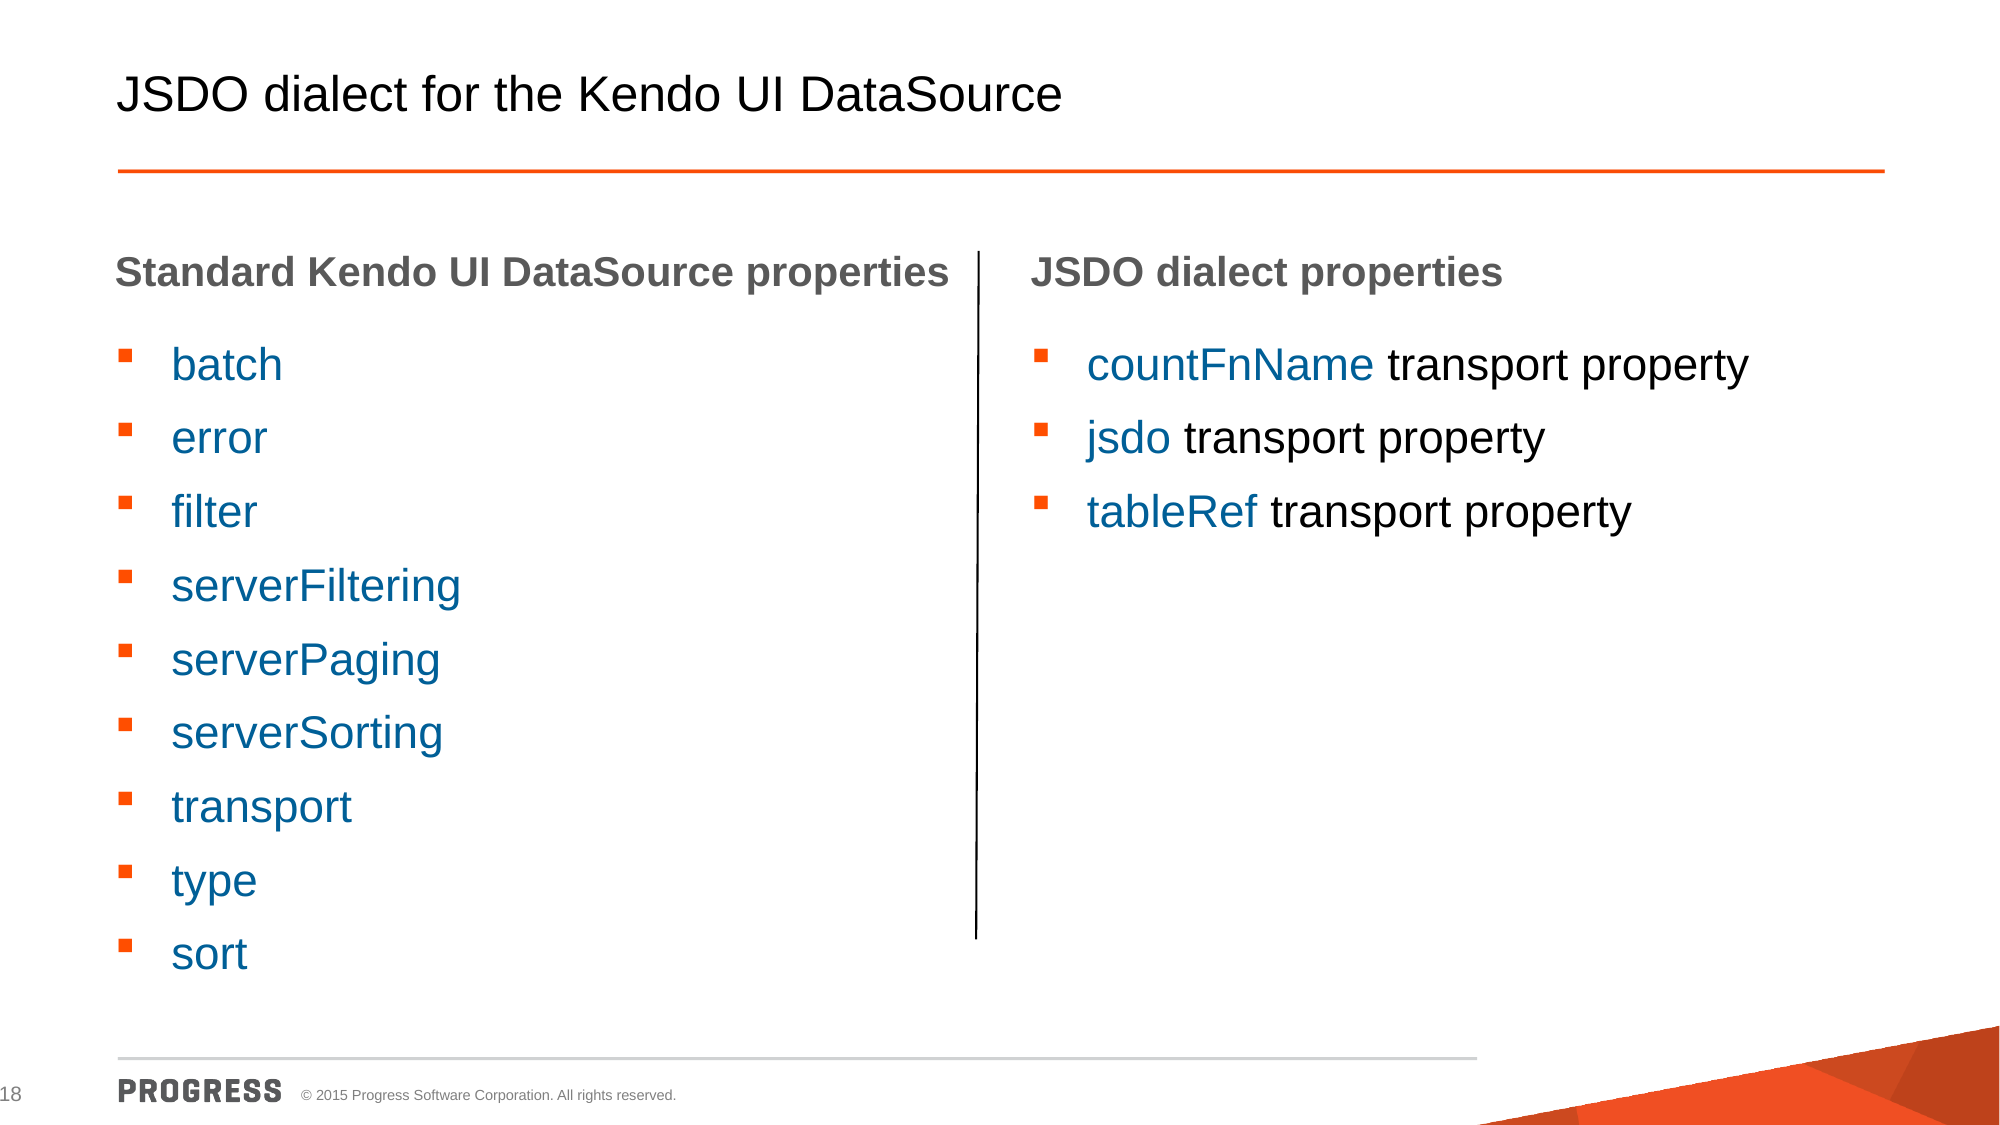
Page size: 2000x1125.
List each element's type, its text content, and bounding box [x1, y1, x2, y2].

list Standard Kendo UI DataSource properties [99, 196, 984, 303]
title JSDO dialect for the Kendo UI DataSource [100, 60, 1874, 132]
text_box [975, 250, 979, 940]
picture [0, 0, 2000, 1125]
list JSDO dialect properties [1015, 196, 1900, 303]
list countFnName transport property jsdo transport property tableRef transport property [1015, 326, 1900, 1023]
list batch error filter serverFiltering serverPaging serverSorting transport type sort [99, 326, 984, 1023]
